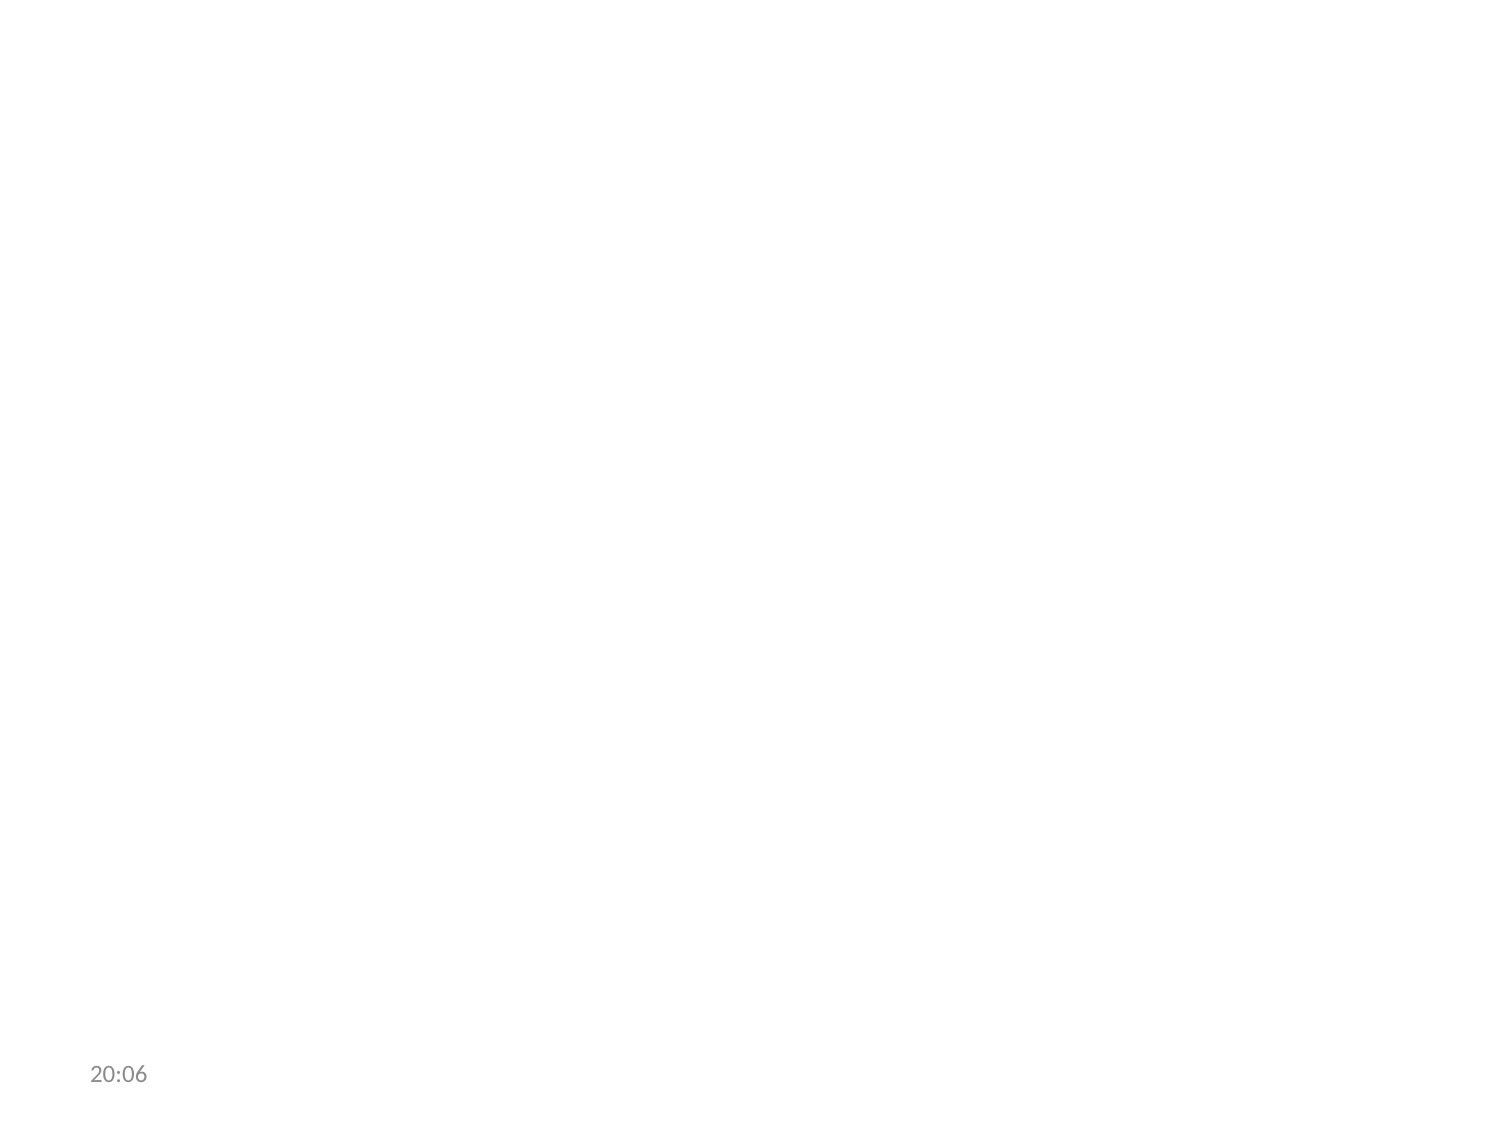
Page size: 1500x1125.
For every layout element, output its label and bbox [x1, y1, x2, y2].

slide_number [75, 1042, 425, 1103]
